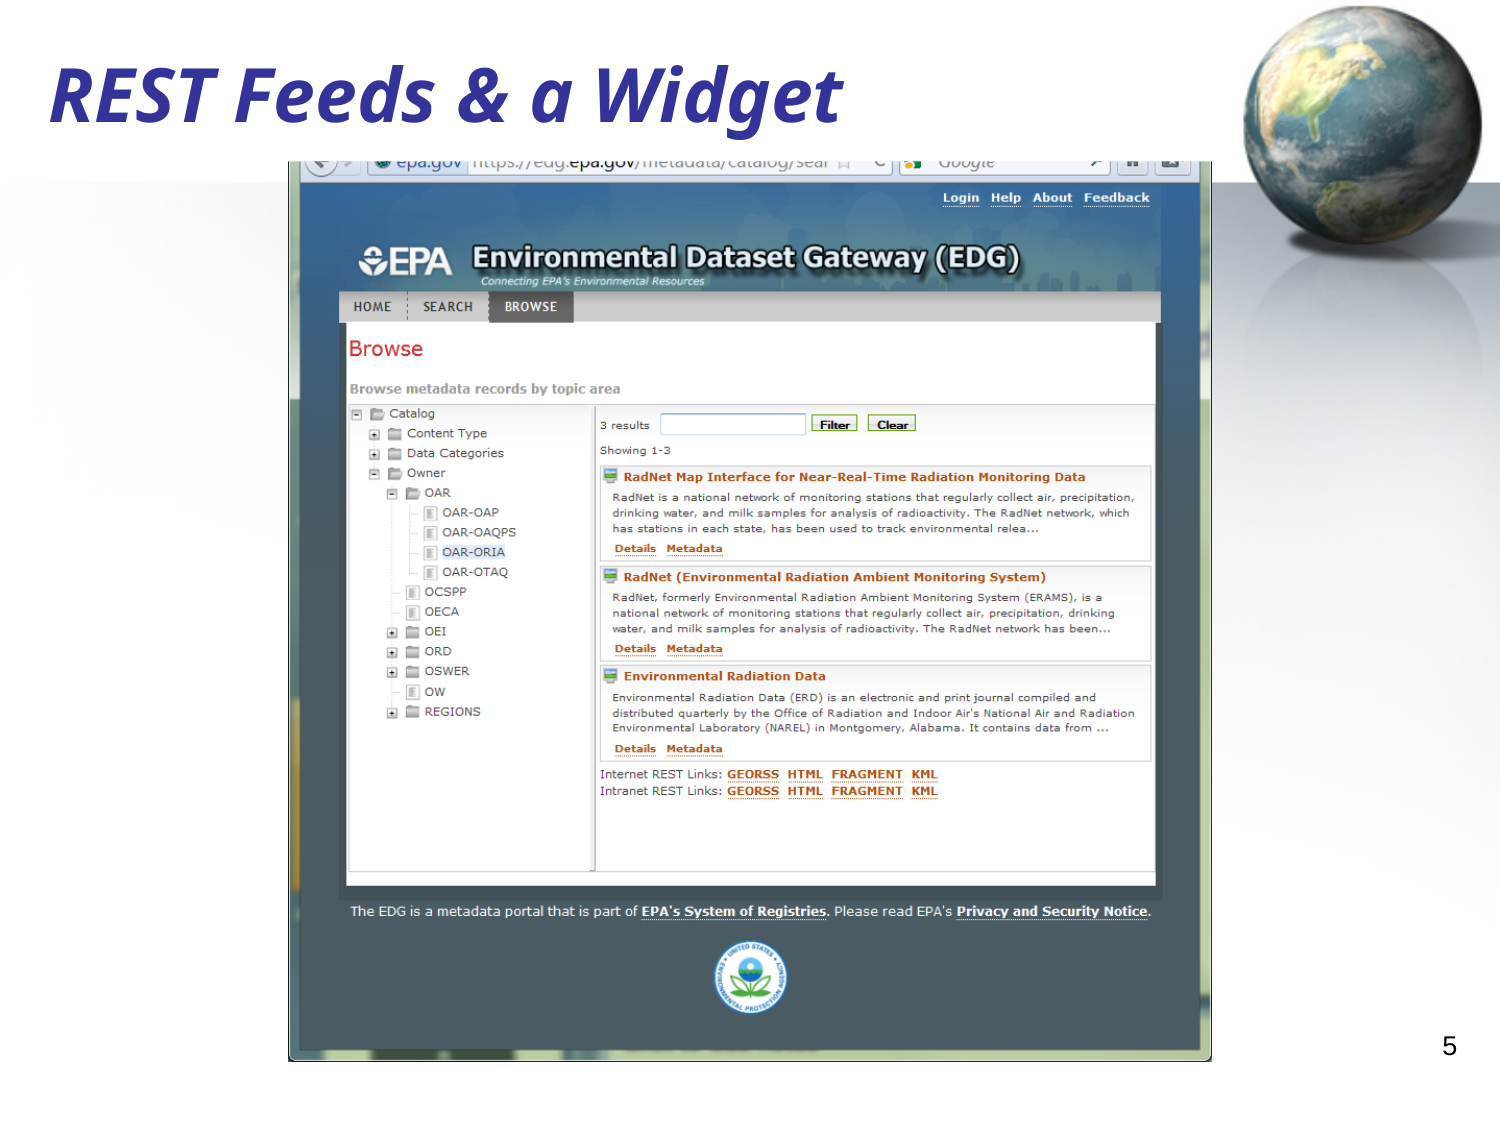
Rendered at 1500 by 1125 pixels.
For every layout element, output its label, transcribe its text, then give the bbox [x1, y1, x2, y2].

title REST Feeds & a Widget [33, 22, 1239, 162]
slide_number 5 [1159, 1020, 1473, 1096]
picture [0, 0, 1500, 1125]
